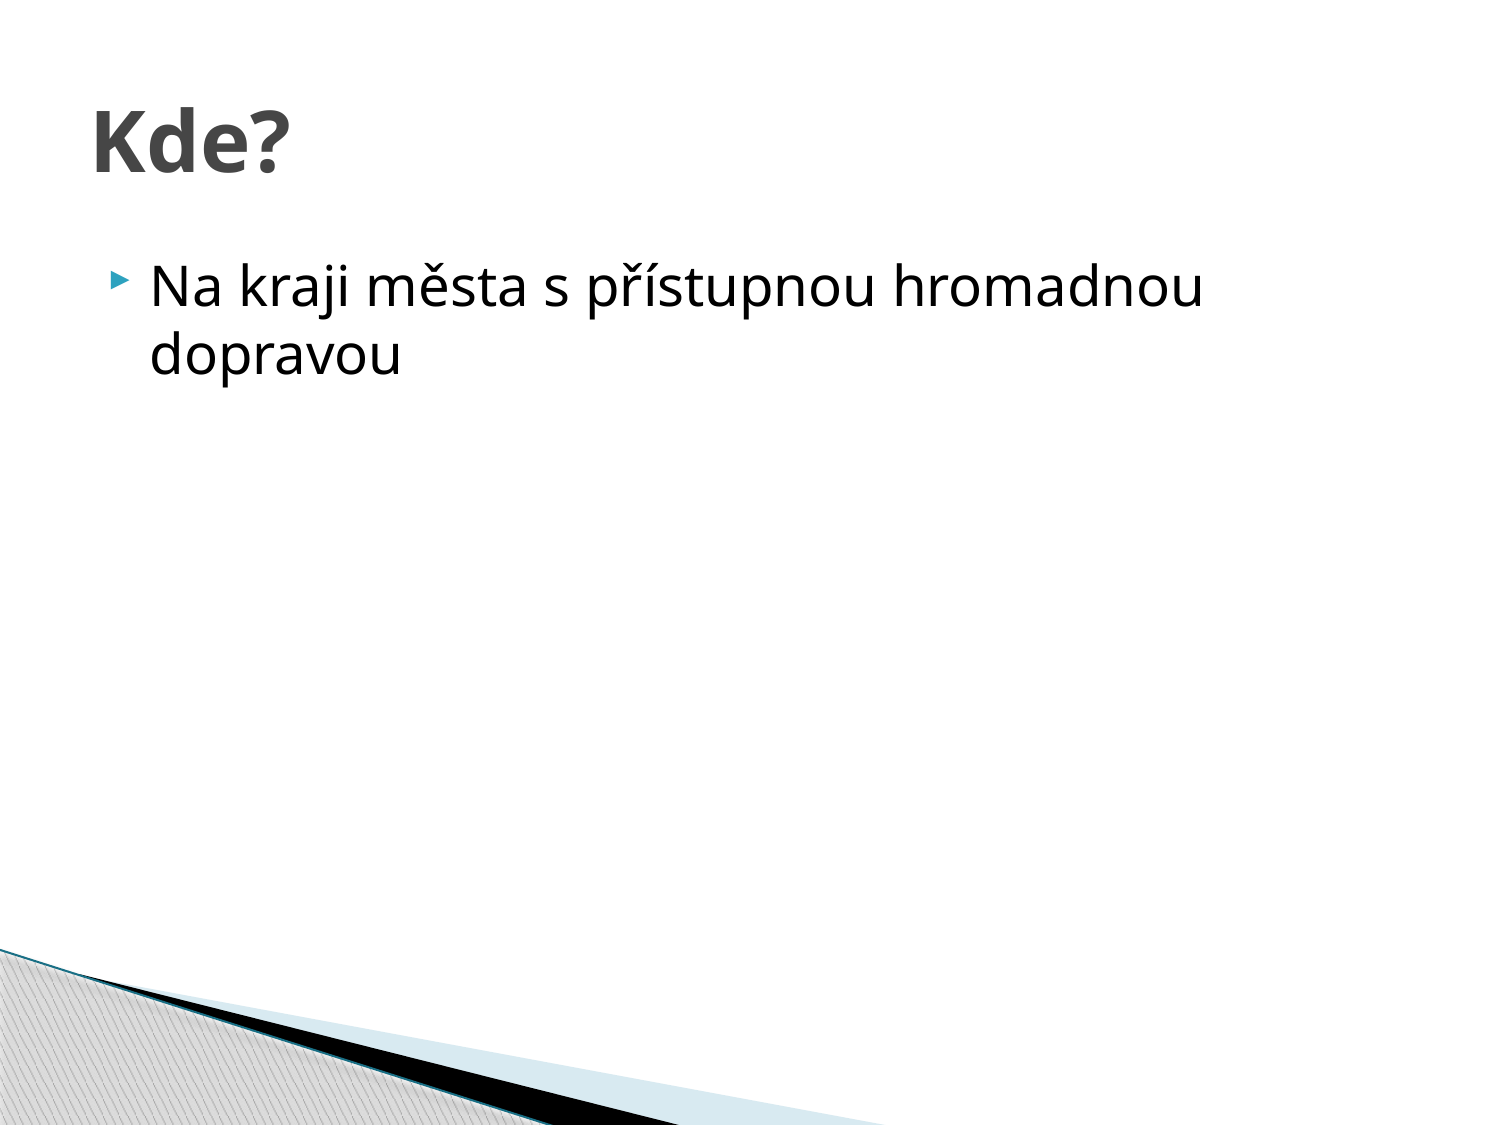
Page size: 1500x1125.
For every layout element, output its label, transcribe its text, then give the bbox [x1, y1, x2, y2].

list Na kraji města s přístupnou hromadnou dopravou [75, 243, 1425, 986]
title Kde? [75, 45, 1425, 233]
